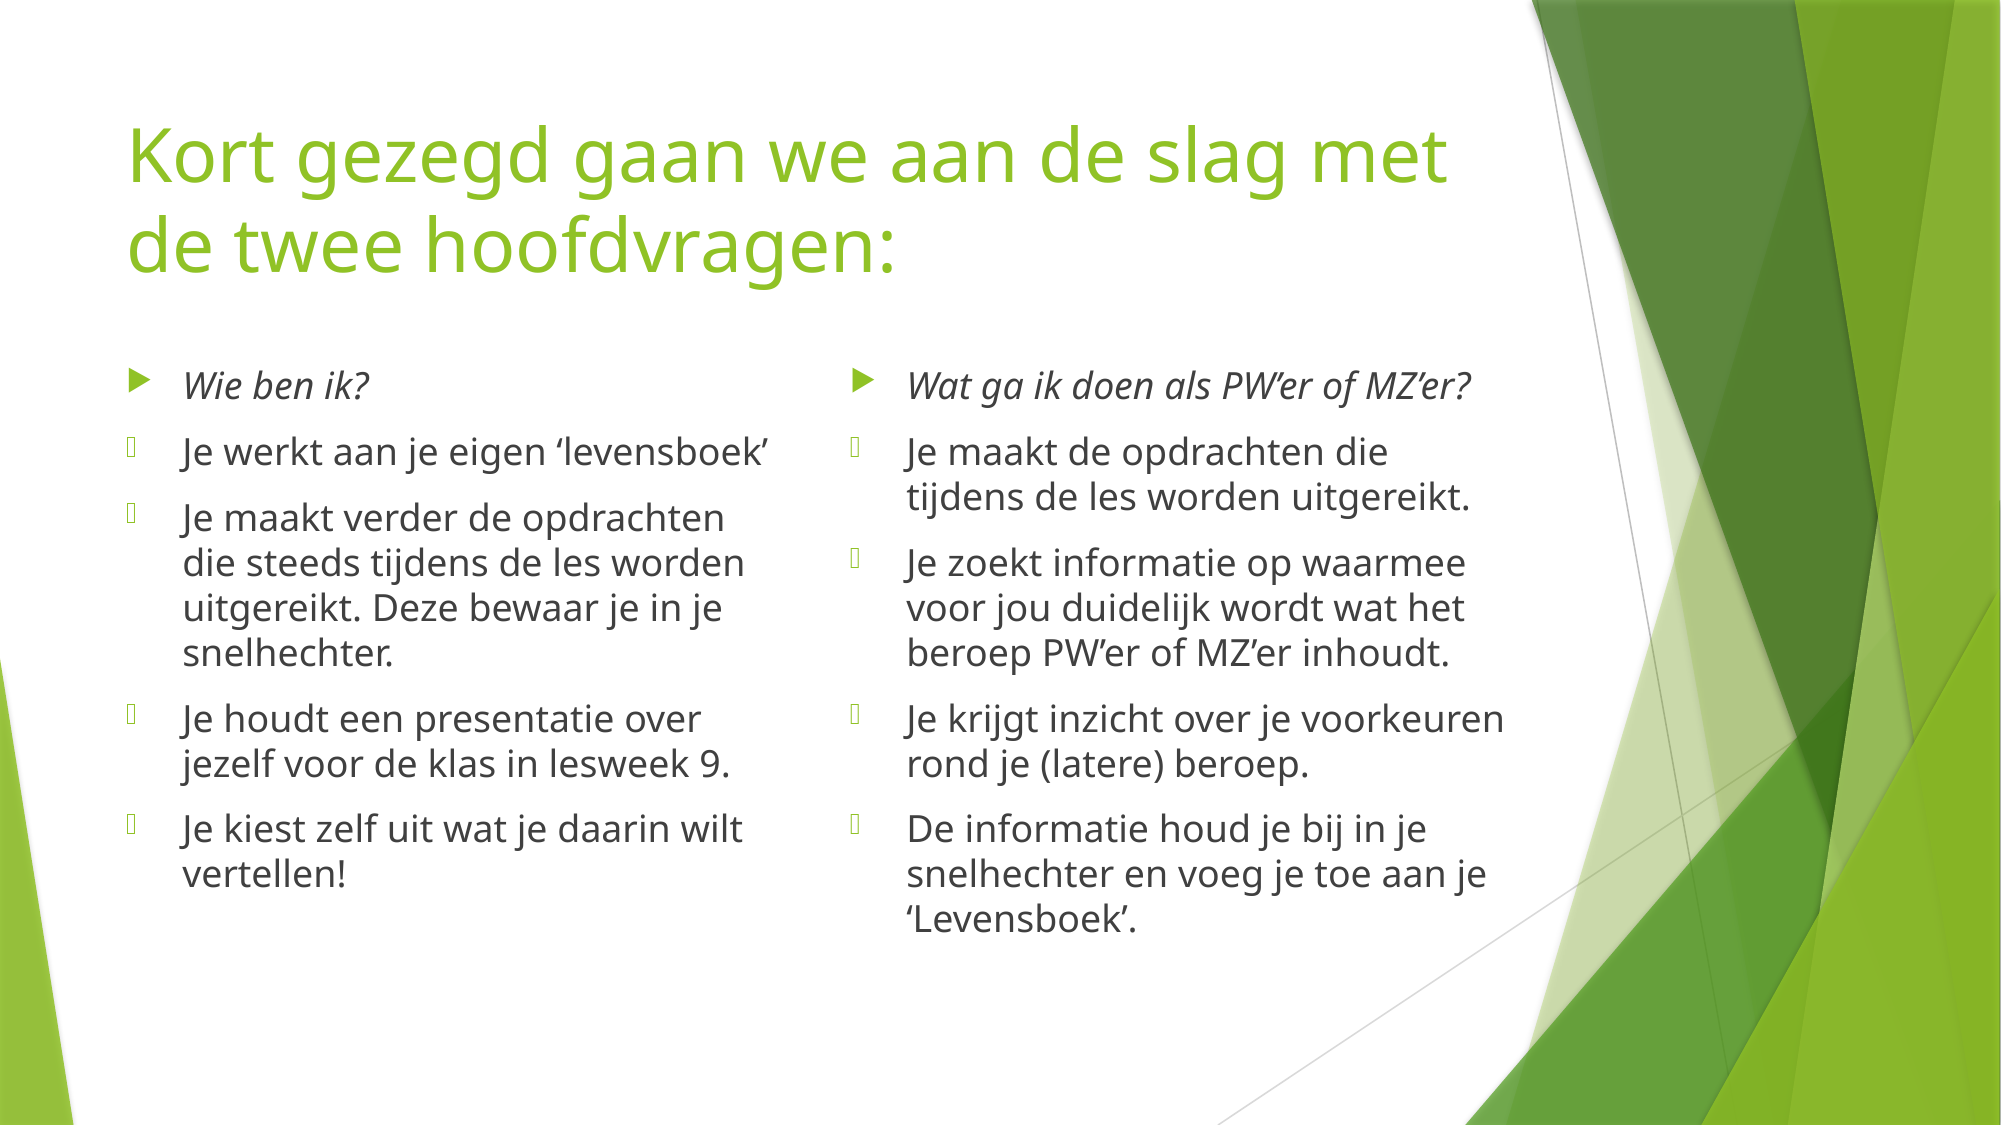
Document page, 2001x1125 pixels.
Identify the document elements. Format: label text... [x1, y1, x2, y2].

list Wat ga ik doen als PW’er of MZ’er? Je maakt de opdrachten die tijdens de les worden uitgereikt. Je zoekt informatie op waarmee voor jou duidelijk wordt wat het beroep PW’er of MZ’er inhoudt. Je krijgt inzicht over je voorkeuren rond je (latere) beroep. De informatie houd je bij in je snelhechter en voeg je toe aan je ‘Levensboek’. [834, 354, 1522, 992]
list Wie ben ik? Je werkt aan je eigen ‘levensboek’ Je maakt verder de opdrachten die steeds tijdens de les worden uitgereikt. Deze bewaar je in je snelhechter. Je houdt een presentatie over jezelf voor de klas in lesweek 9. Je kiest zelf uit wat je daarin wilt vertellen! [111, 354, 798, 992]
title Kort gezegd gaan we aan de slag met de twee hoofdvragen: [111, 99, 1522, 317]
